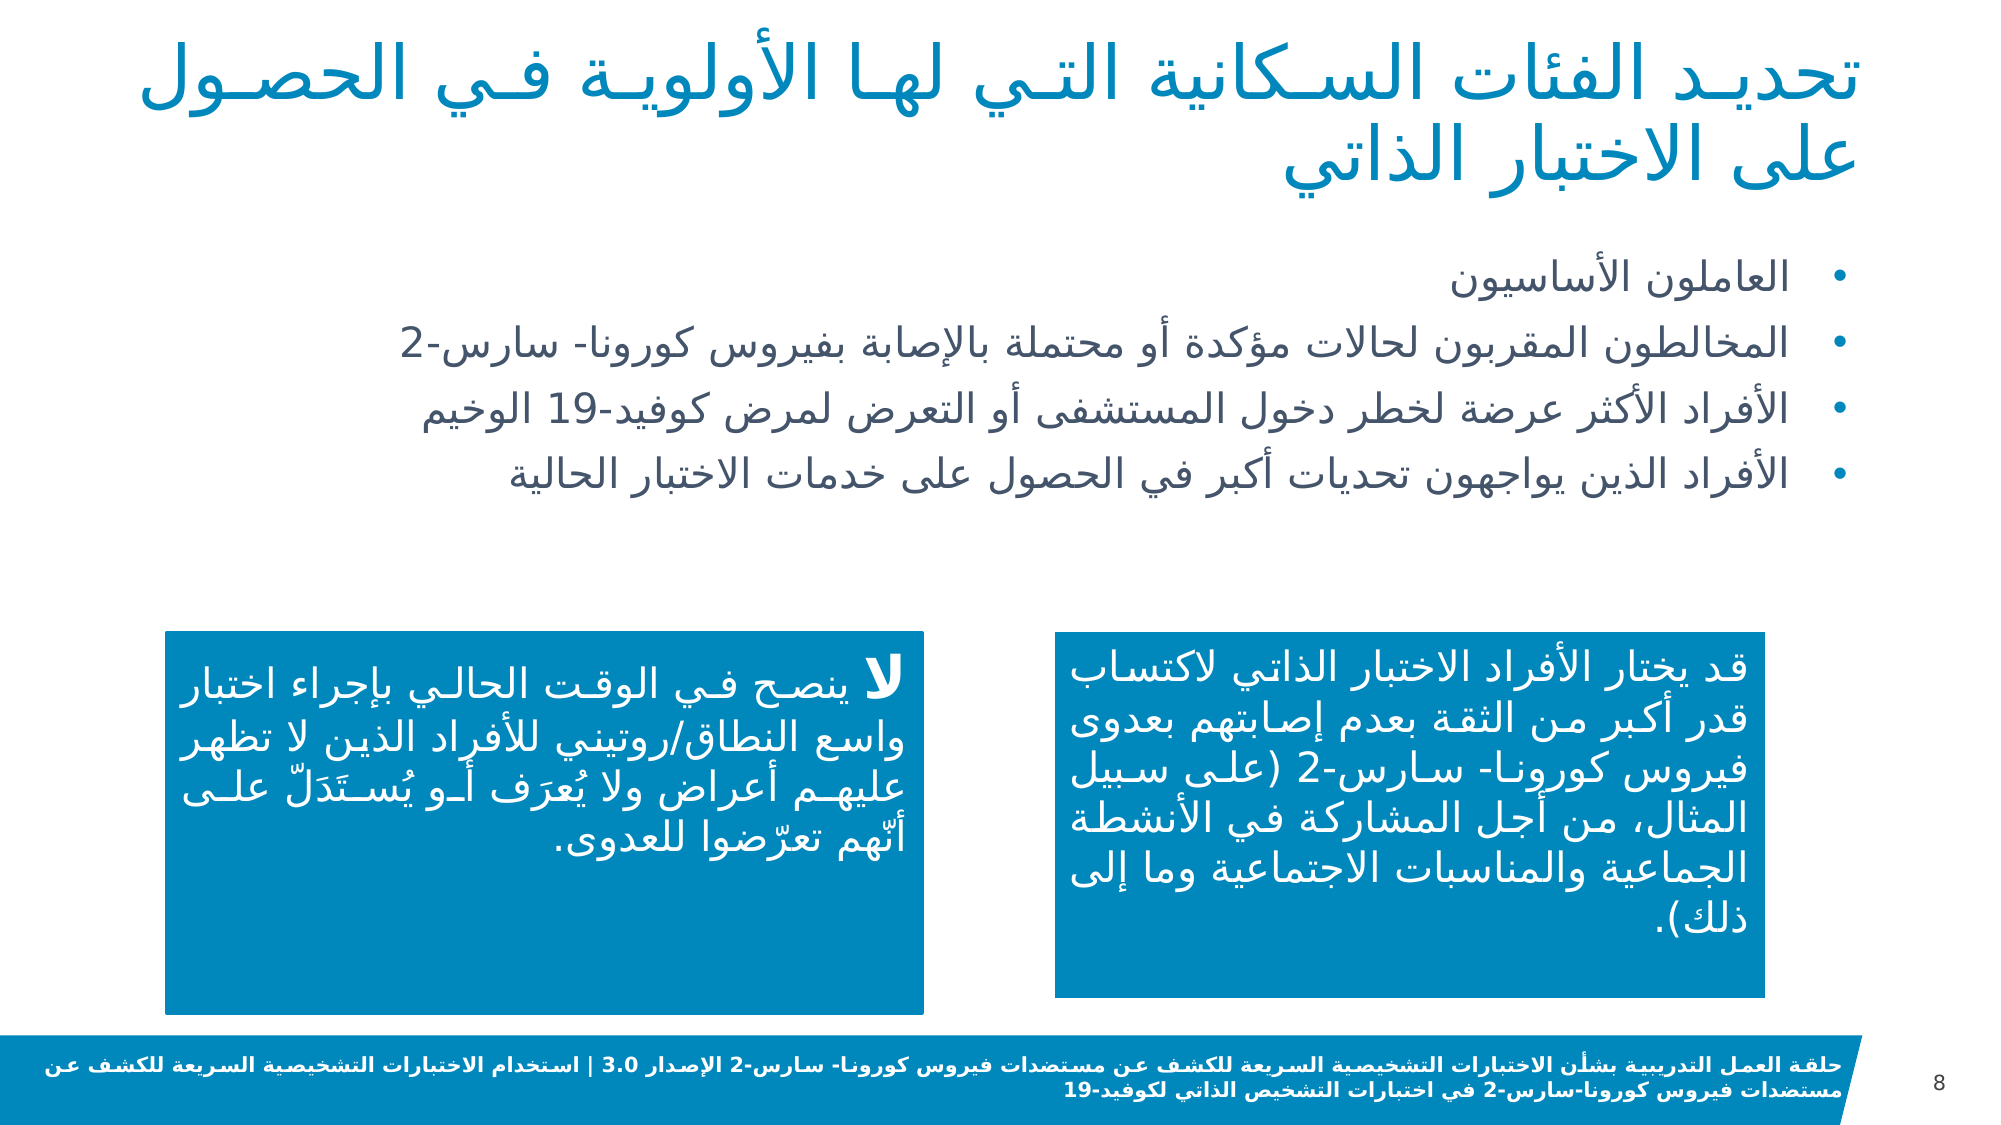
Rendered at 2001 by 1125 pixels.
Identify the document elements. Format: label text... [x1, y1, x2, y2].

text_box قد يختار الأفراد الاختبار الذاتي لاكتساب قدر أكبر من الثقة بعدم إصابتهم بعدوى فيروس كورونا- سارس-2 (على سبيل المثال، من أجل المشاركة في الأنشطة الجماعية والمناسبات الاجتماعية وما إلى ذلك). [1055, 632, 1765, 998]
slide_number 8 [1862, 1035, 1947, 1125]
footer حلقة العمل التدريبية بشأن الاختبارات التشخيصية السريعة للكشف عن مستضدات فيروس كورونا- سارس-2 الإصدار 3.0 | استخدام الاختبارات التشخيصية السريعة للكشف عن مستضدات فيروس كورونا-سارس-2 في اختبارات التشخيص الذاتي لكوفيد-19 [44, 1035, 1843, 1118]
text_box لا ينصح في الوقت الحالي بإجراء اختبار واسع النطاق/روتيني للأفراد الذين لا تظهر عليهم أعراض ولا يُعرَف أو يُستَدَلّ على أنّهم تعرّضوا للعدوى. [165, 631, 924, 1015]
title تحديد الفئات السكانية التي لها الأولوية في الحصول على الاختبار الذاتي [137, 41, 1863, 197]
list العاملون الأساسيون المخالطون المقربون لحالات مؤكدة أو محتملة بالإصابة بفيروس كورونا- سارس-2 الأفراد الأكثر عرضة لخطر دخول المستشفى أو التعرض لمرض كوفيد-19 الوخيم الأفراد الذين يواجهون تحديات أكبر في الحصول على خدمات الاختبار الحالية [137, 248, 1863, 977]
